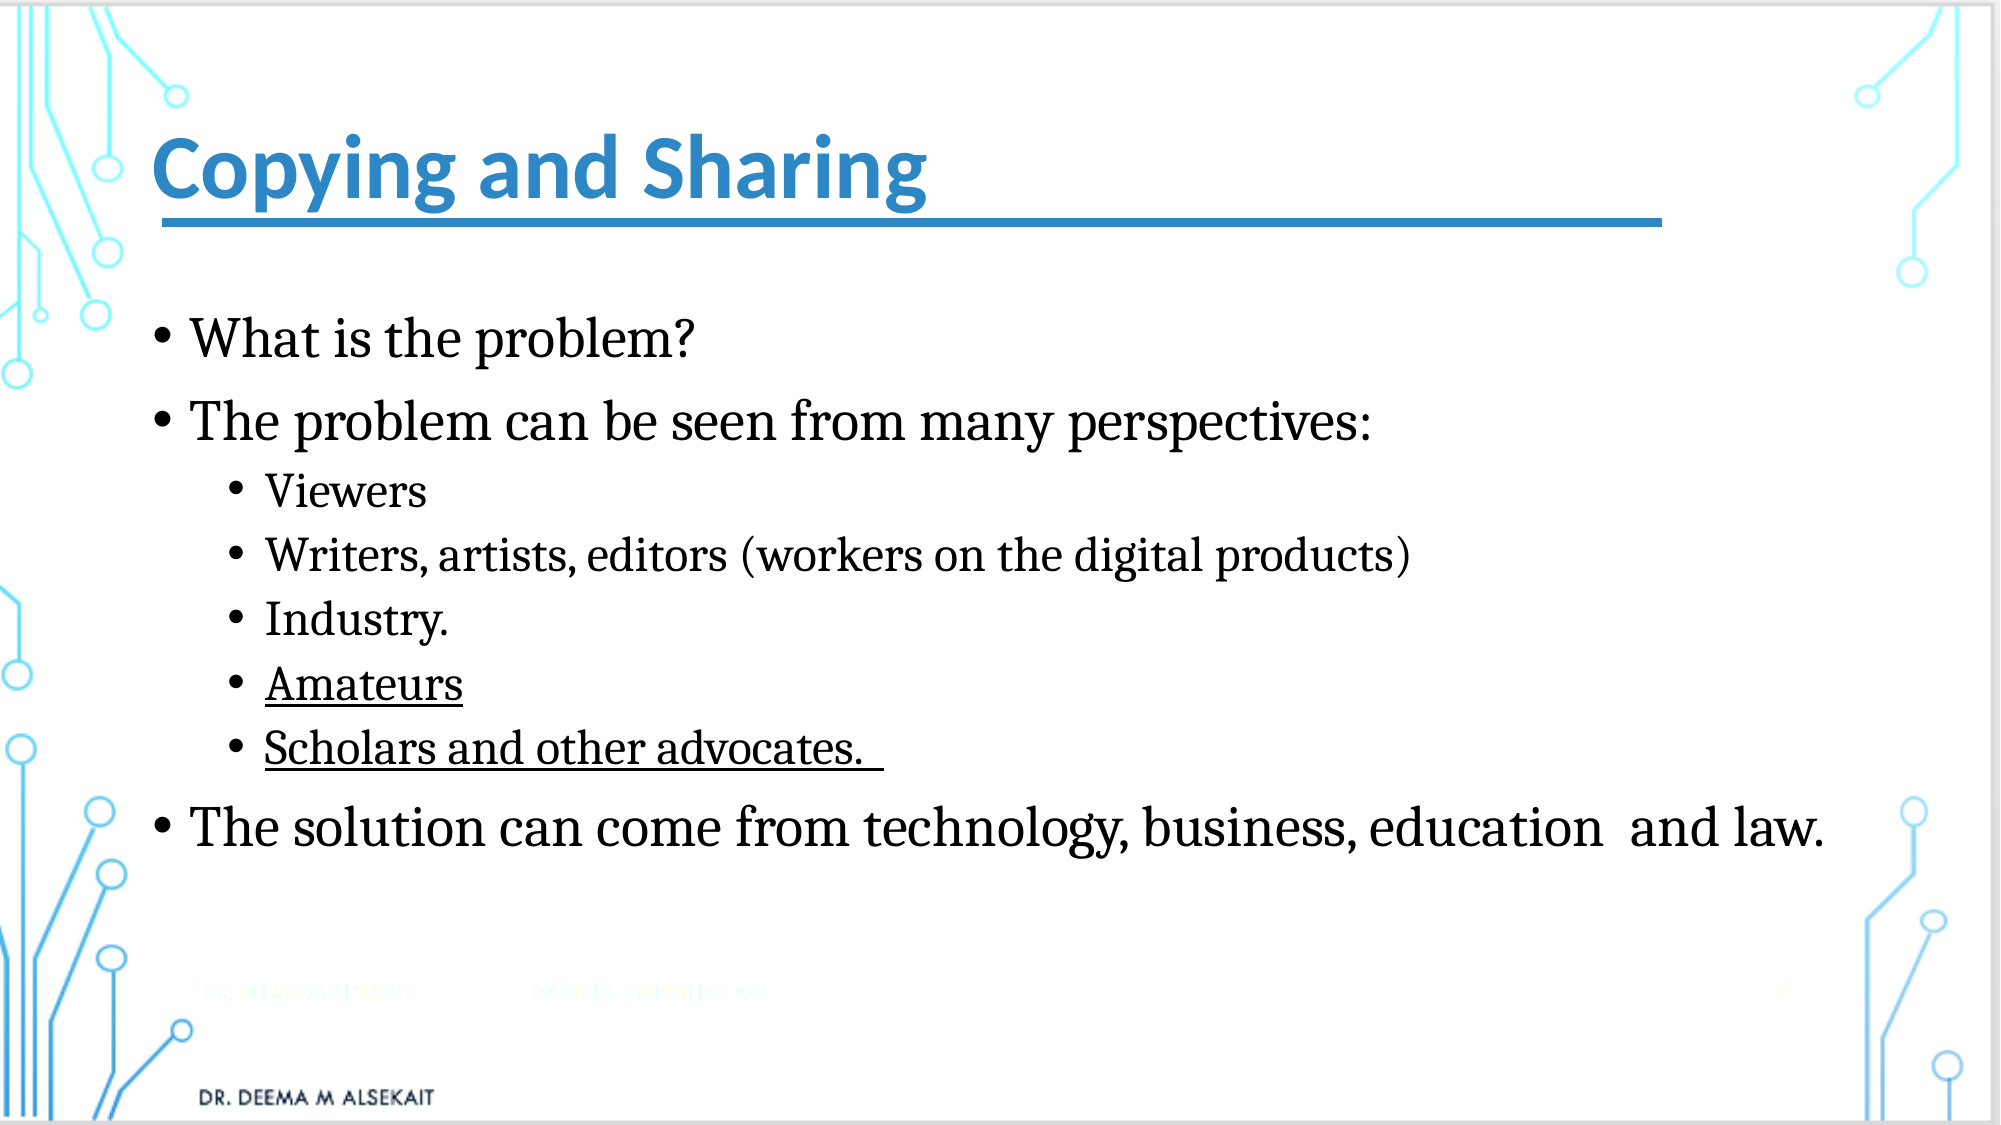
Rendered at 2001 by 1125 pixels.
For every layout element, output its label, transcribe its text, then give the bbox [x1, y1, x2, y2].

list What is the problem? The problem can be seen from many perspectives: Viewers Writers, artists, editors (workers on the digital products) Industry. Amateurs Scholars and other advocates. The solution can come from technology, business, education and law. [137, 299, 1863, 1014]
title Copying and Sharing [137, 59, 1863, 278]
picture [0, 0, 2001, 1125]
